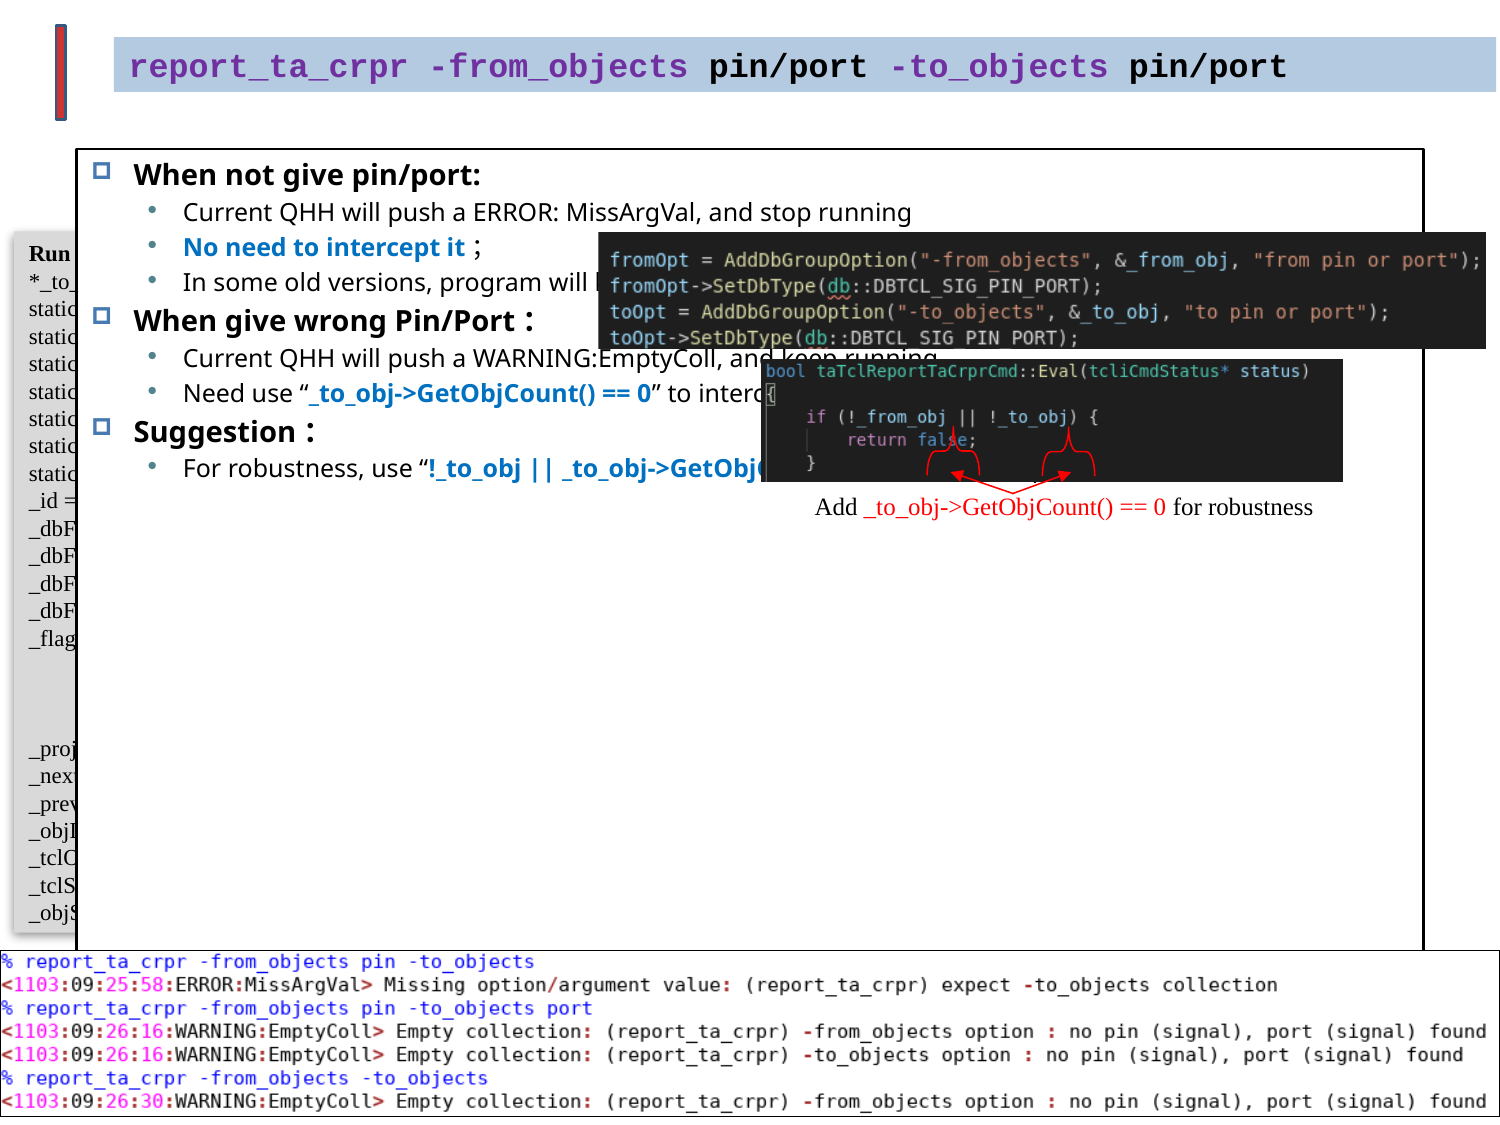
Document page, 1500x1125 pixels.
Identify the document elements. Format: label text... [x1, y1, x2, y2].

picture [598, 232, 1487, 349]
picture [0, 949, 1500, 1117]
title Report_ta_crpr issue: wrong pin will crash [73, 20, 1424, 138]
list When not give pin/port: Current QHH will push a ERROR: MissArgVal, and stop running No need to intercept it； In some old versions, program will keep running. Use “!_to_obj” to intercept it. When give wrong Pin/Port： Current QHH will push a WARNING:EmptyColl, and keep running Need use “_to_obj->GetObjCount() == 0” to intercept it Suggestion： For robustness, use “!_to_obj || _to_obj->GetObjCount() == 0” to intercept them. [75, 148, 1425, 947]
text_box report_ta_crpr -from_objects pin/port -to_objects pin/port [113, 37, 1497, 92]
text_box Run command with wrong pin name: *_to_obj= { static NoGetNameCB = 0x0, static NoGetBBoxCB = 0x0, static NoDeleteCB = 0x0, static NoUndelCB = 0x0, static _hierStrPool = {0x3e6723f0, 0x0 <repeats 47 times>}, static _inMirrorEco = {false <repeats 48 times>}, static _inSyncEco = false, _id = 3344384, _dbFlags0 = 0 '\000’, _dbFlags1 = 0 '\000', _dbFlags2 = 0 '\000’, _dbFlags3 = 0 '\000’}, _flags = { _type = 0, _userType = 0, _isNullGroup = 0, _isLocked = 0, _isDbId = 0, _frDiffProj = 0, _noUse = 0}, _project = 0x7ffff3985050, _next = 0x1949a918, _prev = 0x0, _objList = 0x3b6435d0, _tclObj = 0x0, _tclStr = 0x0, _objSet = 0x0} [13, 231, 75, 933]
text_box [760, 358, 1349, 529]
